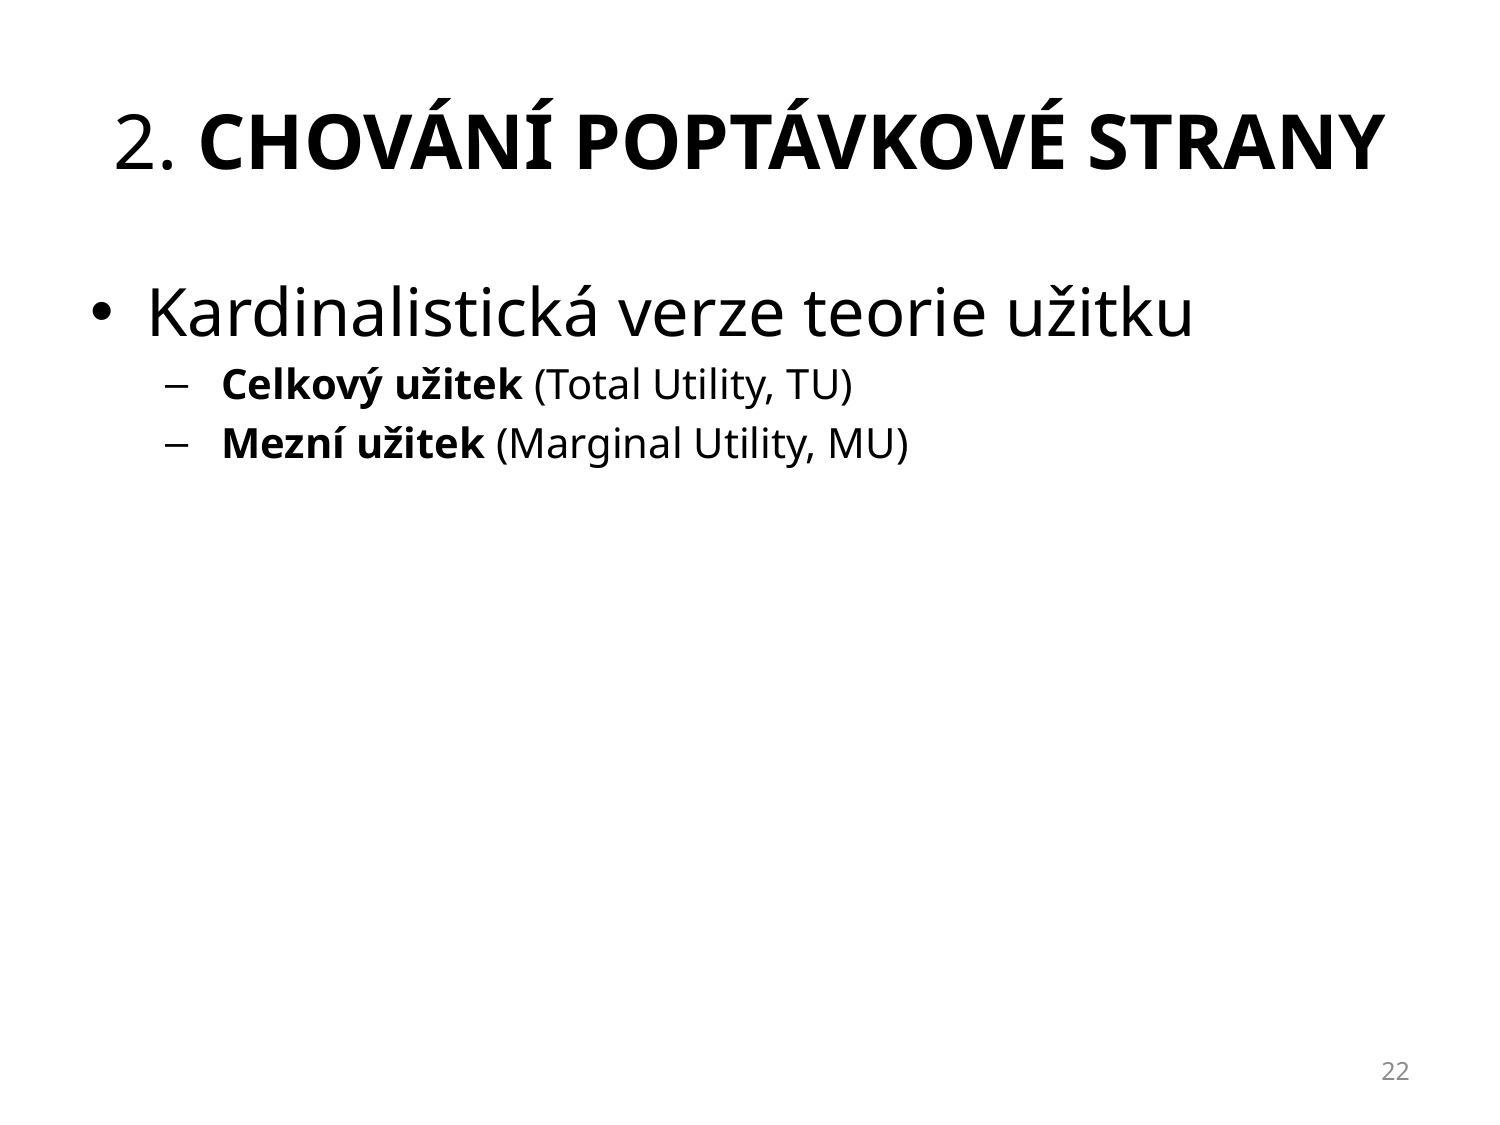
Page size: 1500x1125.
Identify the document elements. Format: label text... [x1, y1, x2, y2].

slide_number 22 [1074, 1042, 1425, 1103]
list Kardinalistická verze teorie užitku Celkový užitek (Total Utility, TU) Mezní užitek (Marginal Utility, MU) [75, 262, 1425, 1005]
title 2. chování poptávkové strany [75, 45, 1425, 233]
